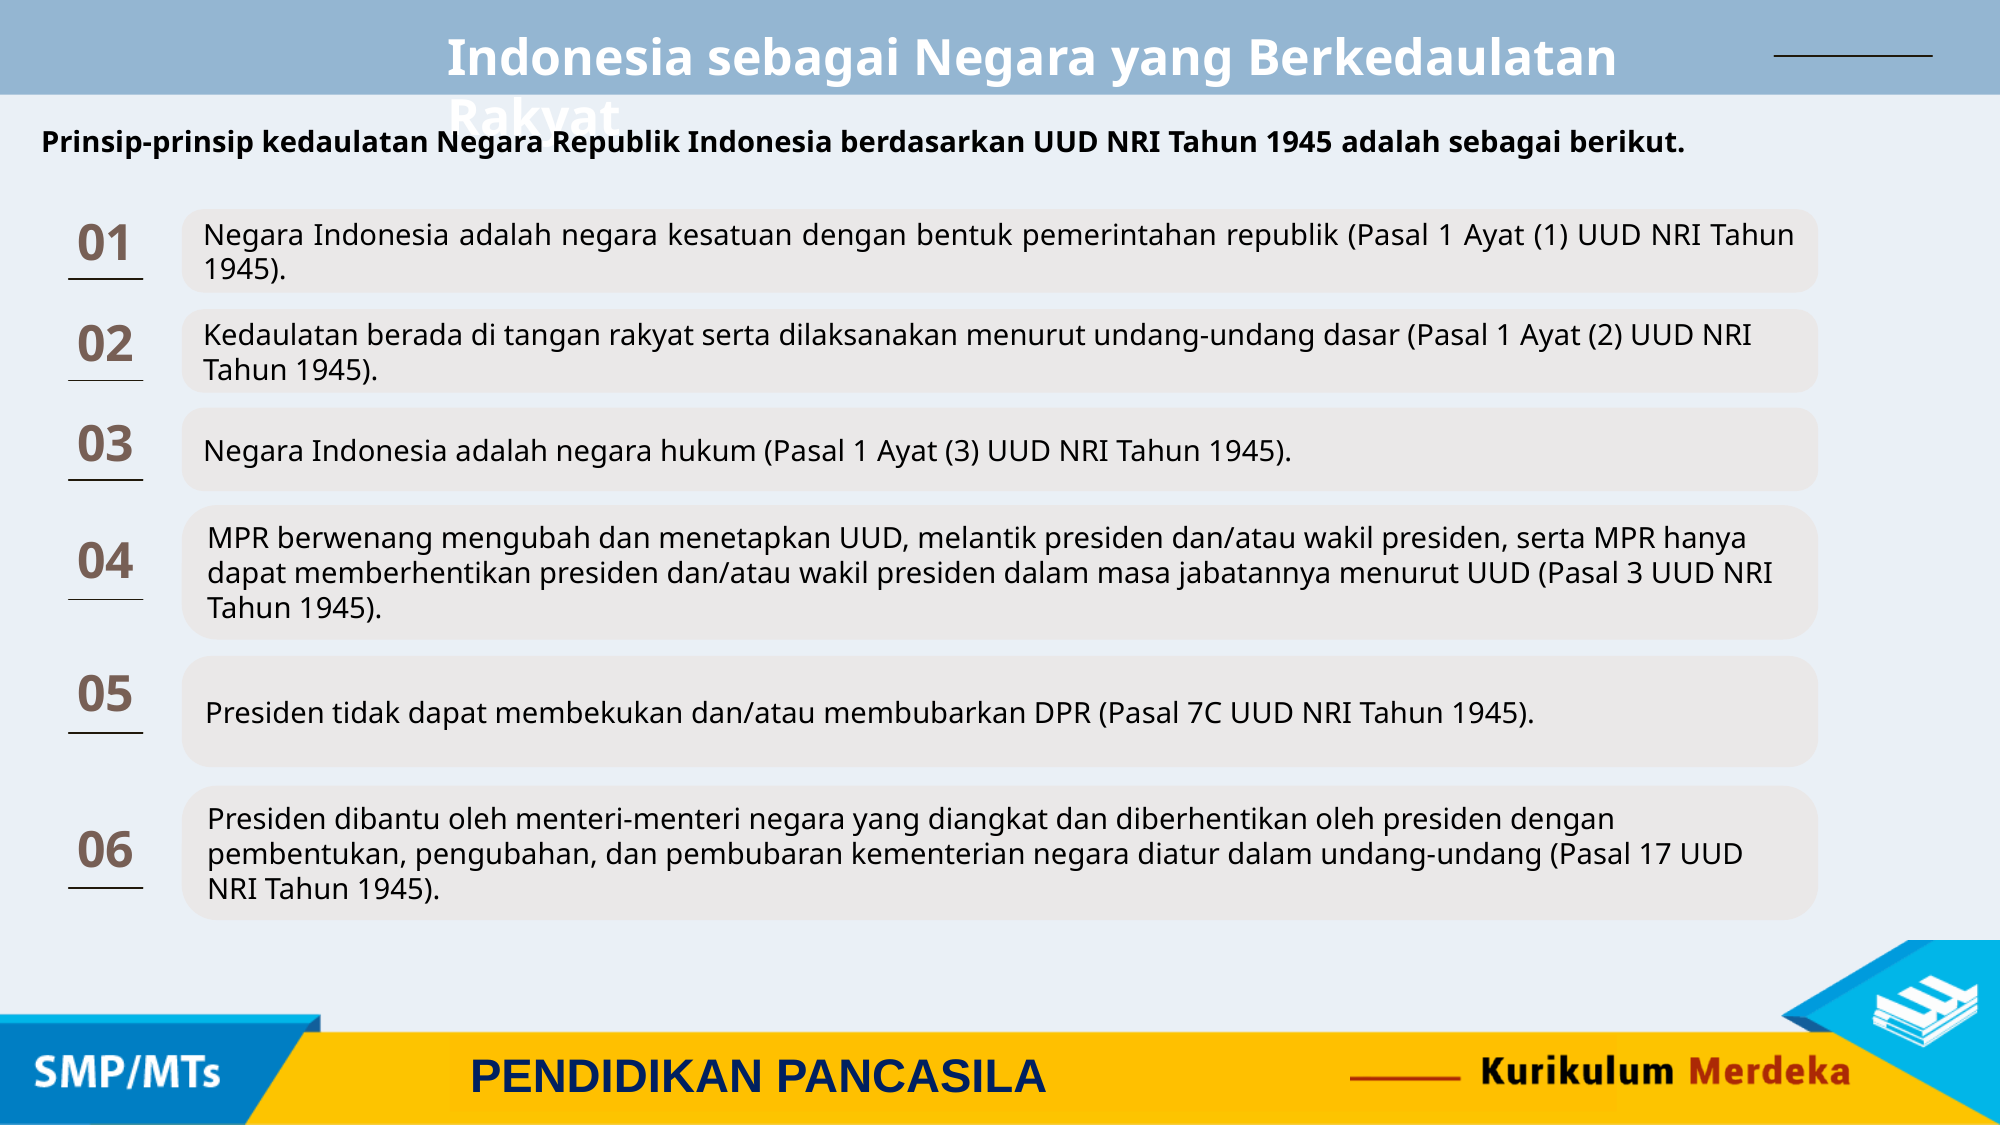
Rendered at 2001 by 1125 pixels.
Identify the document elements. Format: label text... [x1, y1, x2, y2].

text_box Negara Indonesia adalah negara kesatuan dengan bentuk pemerintahan republik (Pasal 1 Ayat (1) UUD NRI Tahun 1945). [212, 208, 1819, 294]
text_box [0, 0, 2000, 96]
text_box 02 [0, 276, 212, 375]
text_box 06 [0, 781, 212, 920]
text_box 01 [0, 174, 212, 276]
text_box Negara Indonesia adalah negara hukum (Pasal 1 Ayat (3) UUD NRI Tahun 1945). [212, 407, 1819, 492]
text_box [0, 940, 2000, 1125]
text_box Kedaulatan berada di tangan rakyat serta dilaksanakan menurut undang-undang dasar (Pasal 1 Ayat (2) UUD NRI Tahun 1945). [212, 308, 1819, 394]
text_box Presiden tidak dapat membekukan dan/atau membubarkan DPR (Pasal 7C UUD NRI Tahun 1945). [198, 655, 1819, 768]
text_box 04 [0, 493, 212, 626]
text_box Prinsip-prinsip kedaulatan Negara Republik Indonesia berdasarkan UUD NRI Tahun 1945 adalah sebagai berikut. [26, 115, 1701, 166]
text_box MPR berwenang mengubah dan menetapkan UUD, melantik presiden dan/atau wakil presiden, serta MPR hanya dapat memberhentikan presiden dan/atau wakil presiden dalam masa jabatannya menurut UUD (Pasal 3 UUD NRI Tahun 1945). [212, 504, 1819, 641]
text_box 03 [0, 375, 212, 493]
text_box Presiden dibantu oleh menteri-menteri negara yang diangkat dan diberhentikan oleh presiden dengan pembentukan, pengubahan, dan pembubaran kementerian negara diatur dalam undang-undang (Pasal 17 UUD NRI Tahun 1945). [210, 785, 1819, 921]
text_box 05 [0, 626, 212, 765]
text_box Indonesia sebagai Negara yang Berkedaulatan Rakyat [432, 17, 1775, 153]
